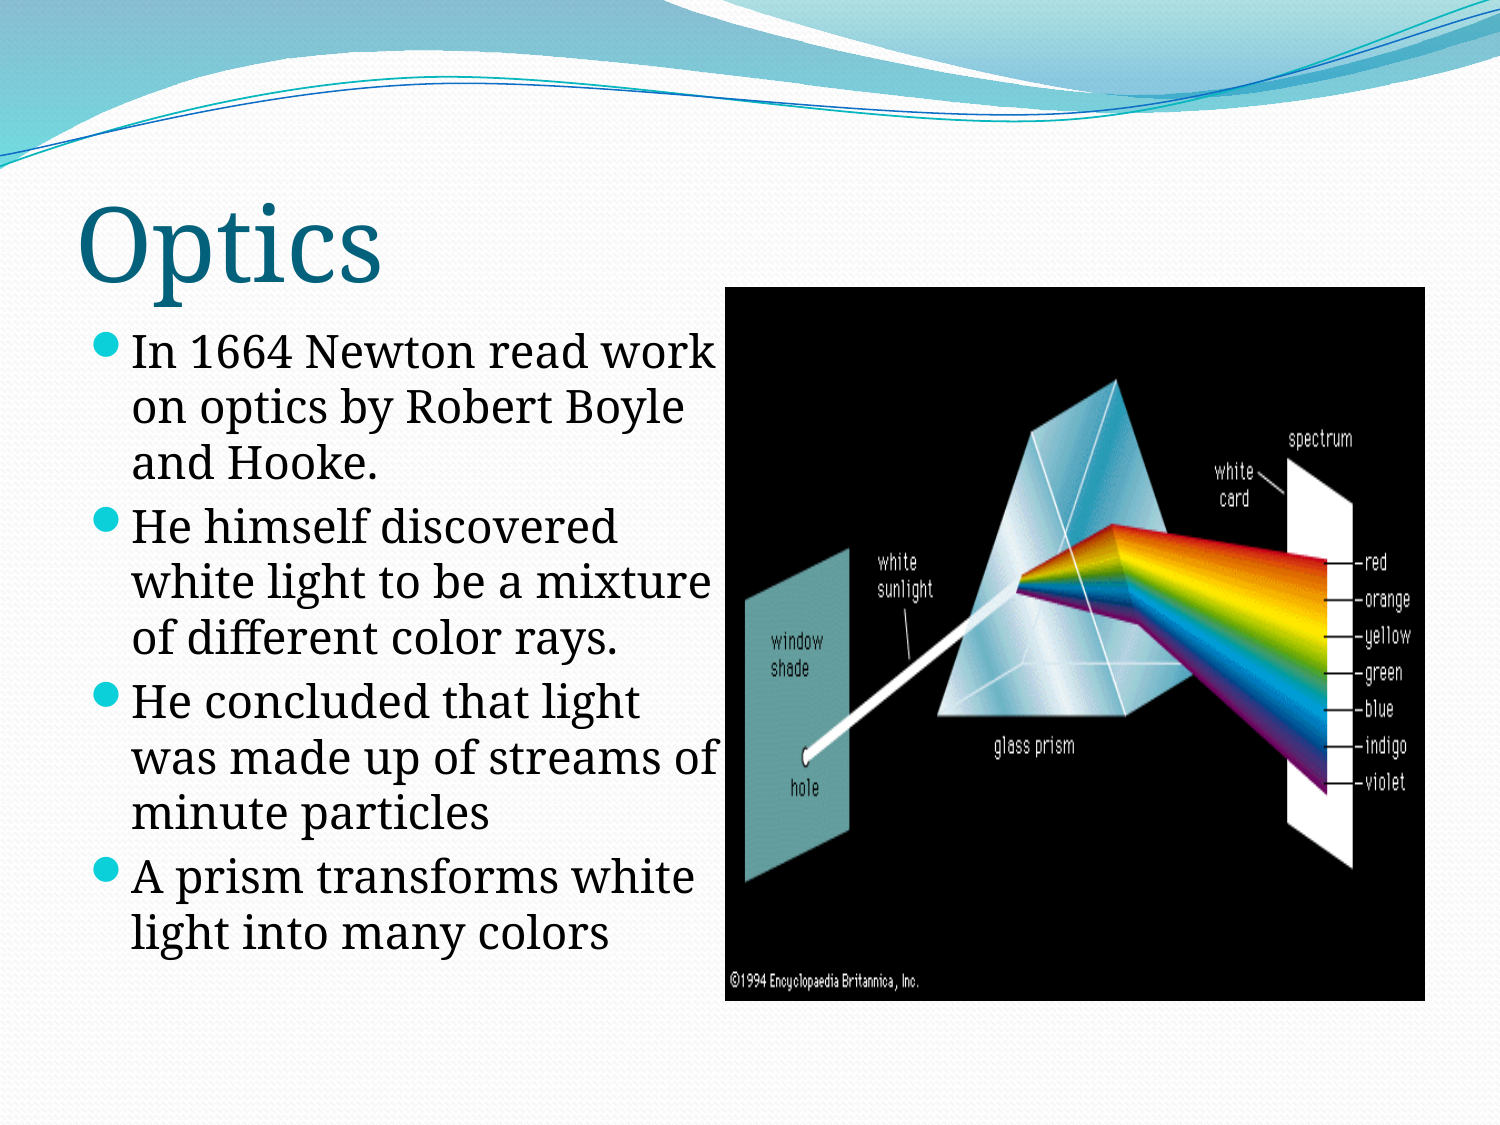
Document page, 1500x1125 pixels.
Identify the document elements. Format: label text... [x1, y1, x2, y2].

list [724, 287, 1426, 1001]
title Optics [75, 115, 1425, 303]
list In 1664 Newton read work on optics by Robert Boyle and Hooke. He himself discovered white light to be a mixture of different color rays. He concluded that light was made up of streams of minute particles A prism transforms white light into many colors [75, 314, 738, 1043]
